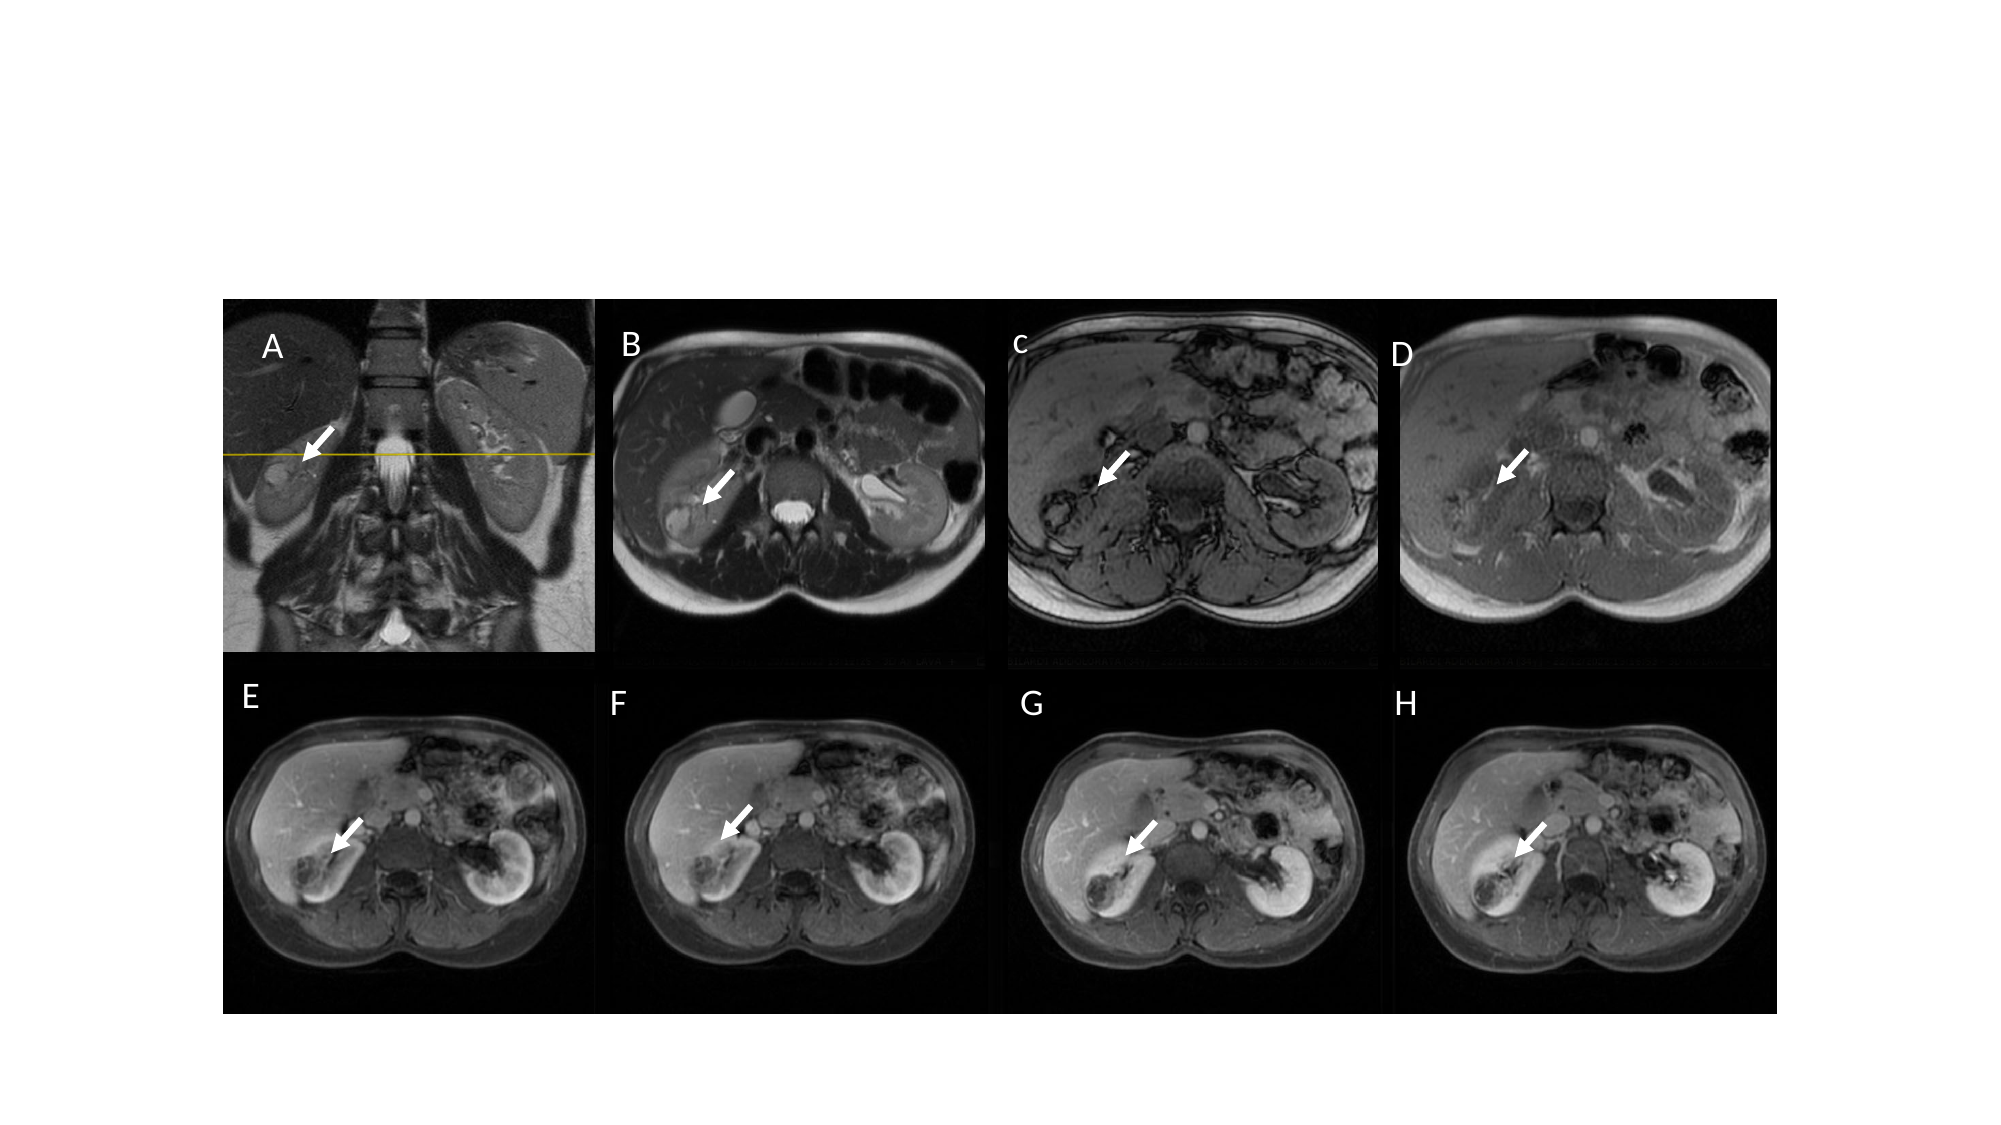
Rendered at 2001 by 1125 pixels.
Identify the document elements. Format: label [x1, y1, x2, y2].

text_box [702, 470, 733, 506]
text_box [302, 427, 333, 462]
text_box [720, 805, 751, 841]
list [223, 299, 1777, 1014]
text_box [330, 818, 362, 854]
text_box [1125, 821, 1156, 856]
text_box [1514, 823, 1545, 858]
text_box [1496, 450, 1527, 485]
text_box [1097, 452, 1129, 487]
